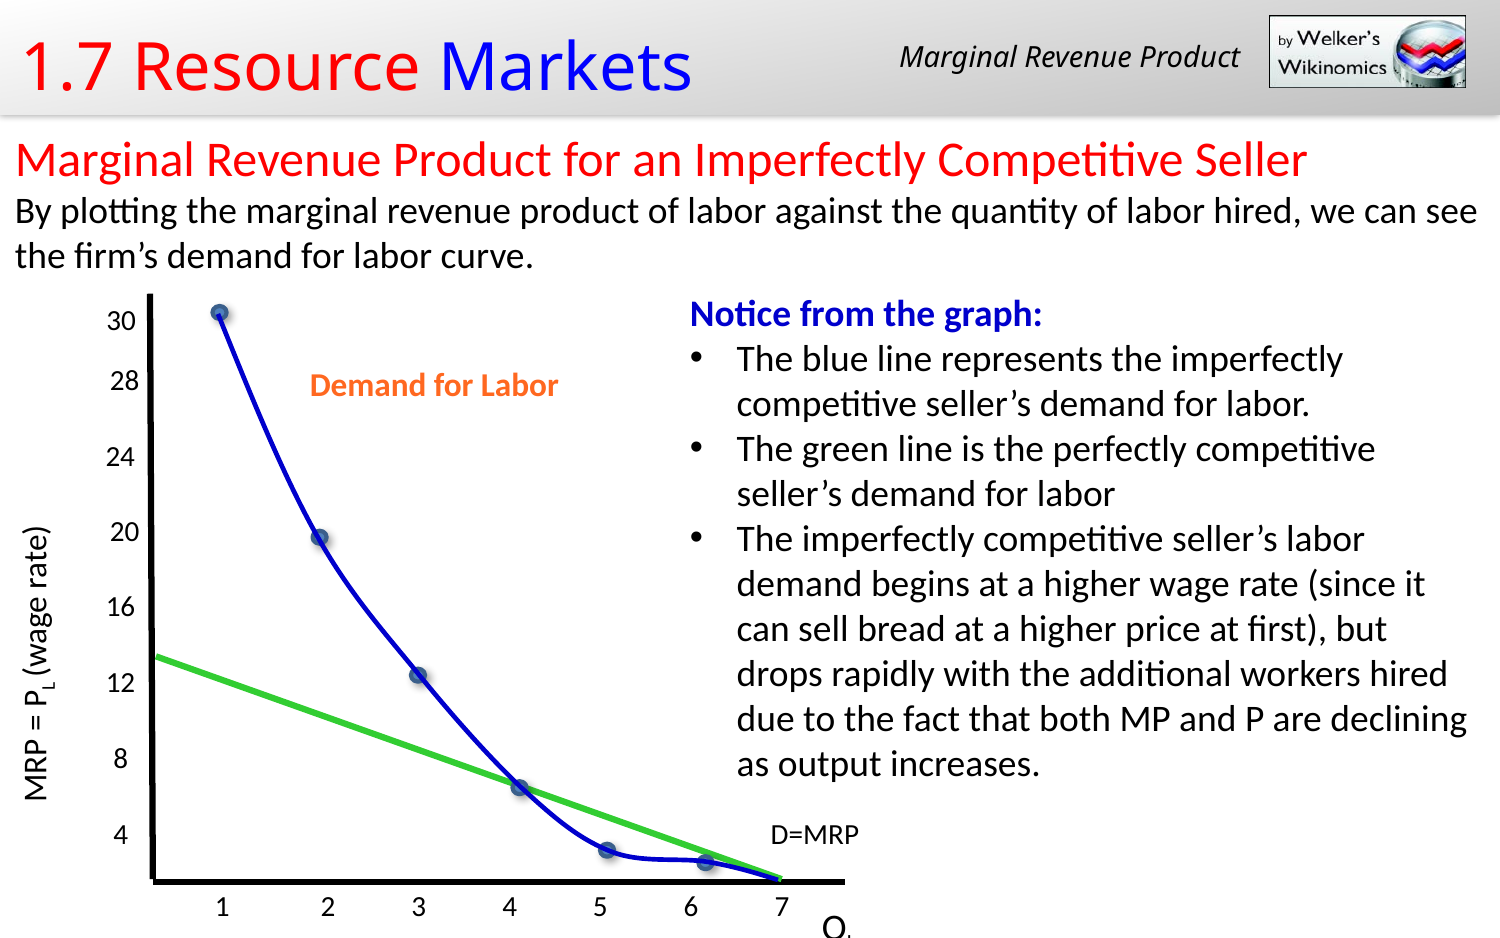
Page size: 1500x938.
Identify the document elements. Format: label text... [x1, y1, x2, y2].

text_box Marginal Revenue Product for an Imperfectly Competitive Seller By plotting the marginal revenue product of labor against the quantity of labor hired, we can see the firm’s demand for labor curve. [0, 123, 1500, 284]
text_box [0, 0, 1500, 115]
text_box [5, 293, 938, 938]
text_box Notice from the graph: The blue line represents the imperfectly competitive seller’s demand for labor. The green line is the perfectly competitive seller’s demand for labor The imperfectly competitive seller’s labor demand begins at a higher wage rate (since it can sell bread at a higher price at first), but drops rapidly with the additional workers hired due to the fact that both MP and P are declining as output increases. [674, 281, 1494, 791]
